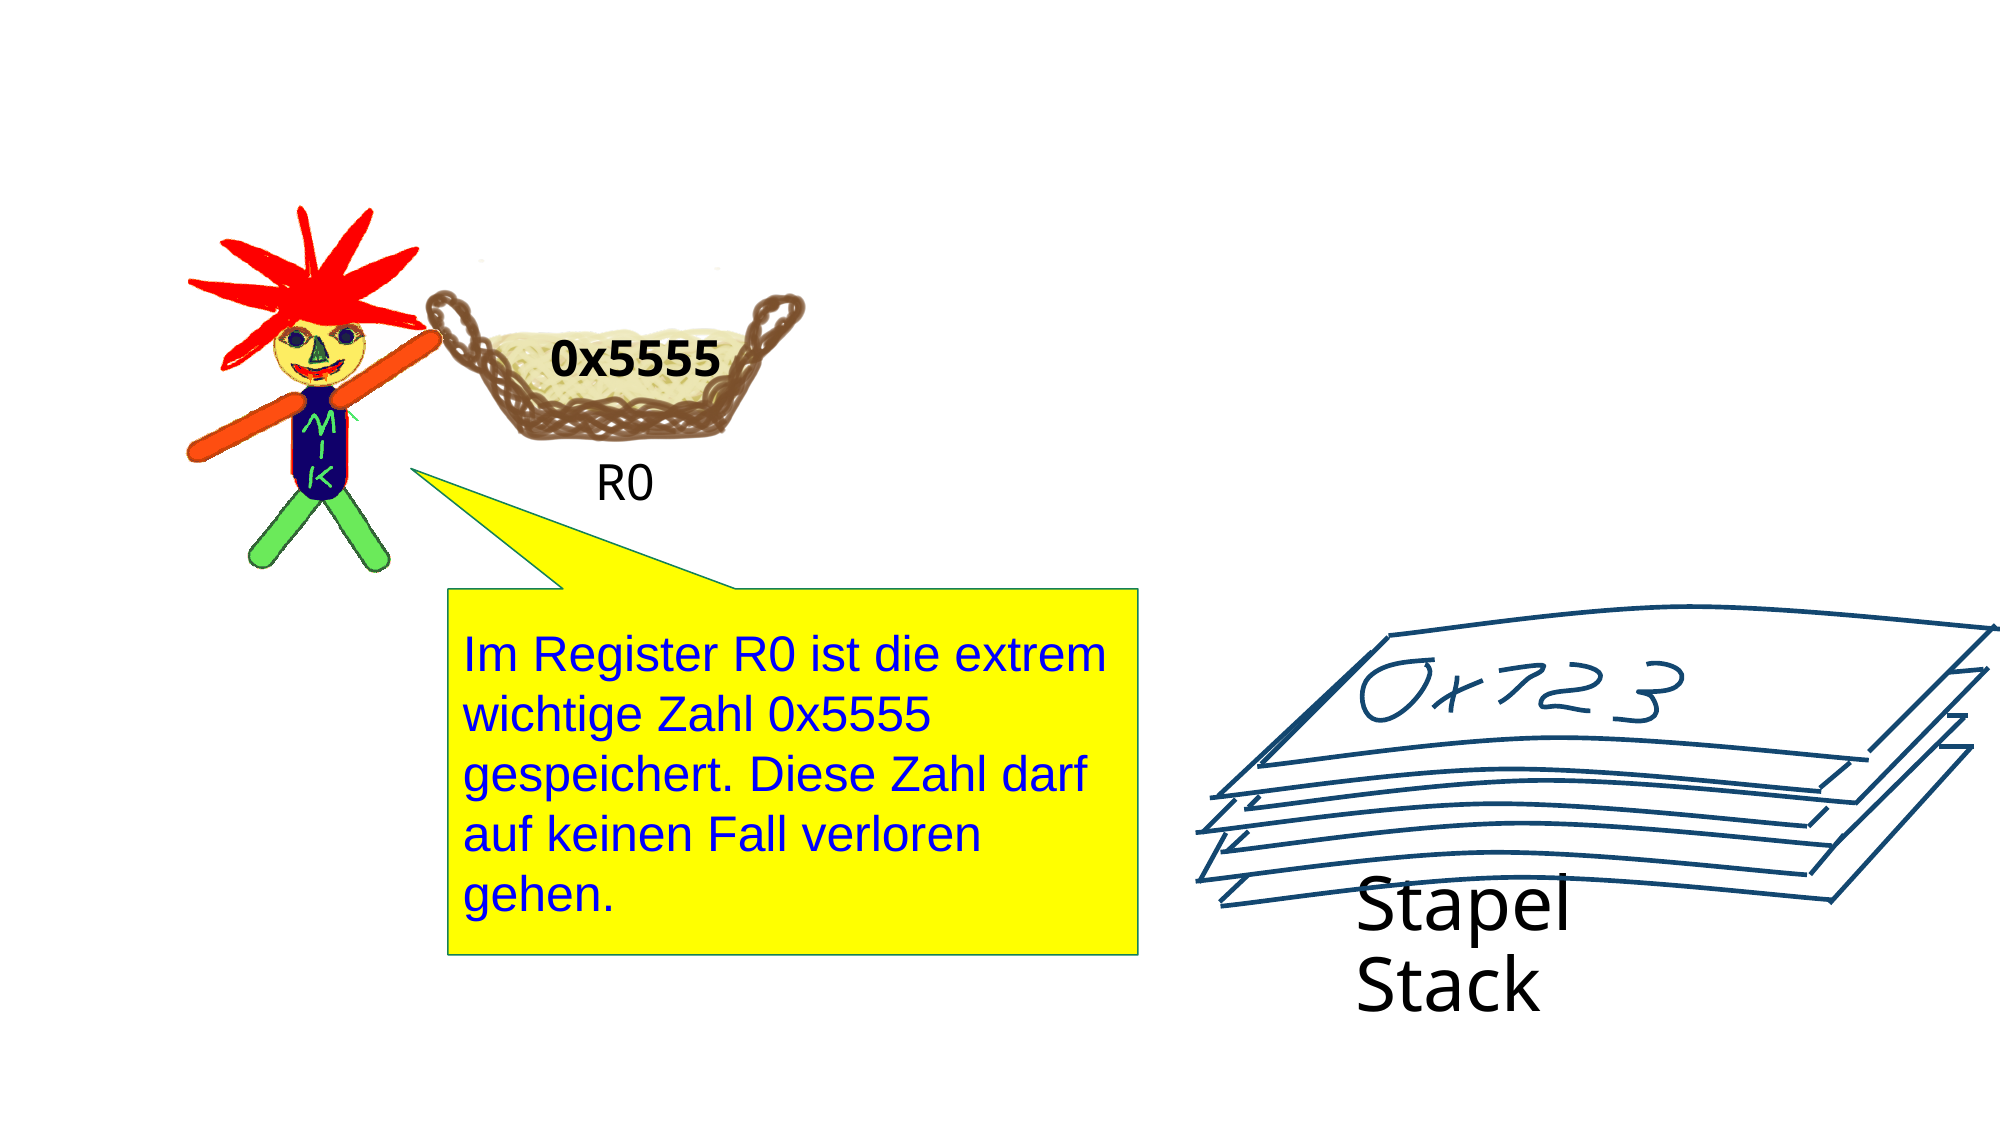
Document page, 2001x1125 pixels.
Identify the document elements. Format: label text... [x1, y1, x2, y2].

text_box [1195, 606, 2000, 907]
picture [159, 196, 848, 581]
text_box Im Register R0 ist die extrem wichtige Zahl 0x5555 gespeichert. Diese Zahl darf auf keinen Fall verloren gehen. [447, 543, 1138, 955]
title Stapel Stack [1340, 915, 1785, 987]
